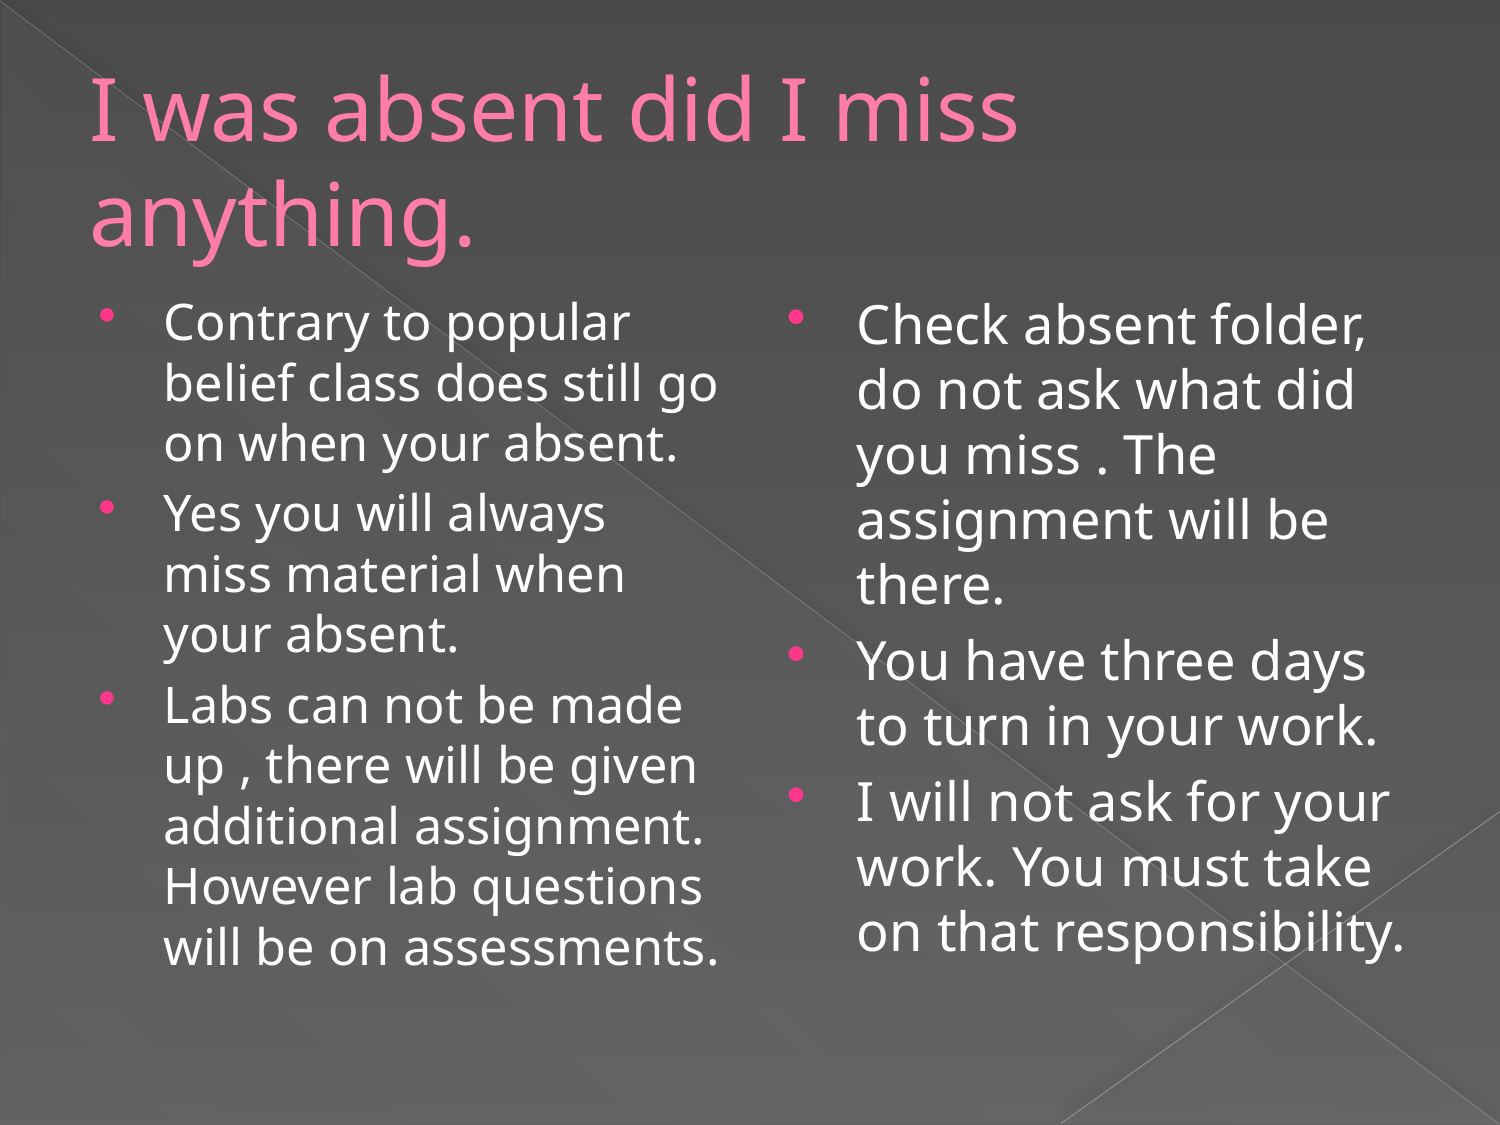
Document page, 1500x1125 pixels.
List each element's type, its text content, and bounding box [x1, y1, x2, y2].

title I was absent did I miss anything. [75, 43, 1425, 274]
list Contrary to popular belief class does still go on when your absent. Yes you will always miss material when your absent. Labs can not be made up , there will be given additional assignment. However lab questions will be on assessments. [74, 282, 738, 1026]
list Check absent folder, do not ask what did you miss . The assignment will be there. You have three days to turn in your work. I will not ask for your work. You must take on that responsibility. [762, 282, 1426, 1026]
